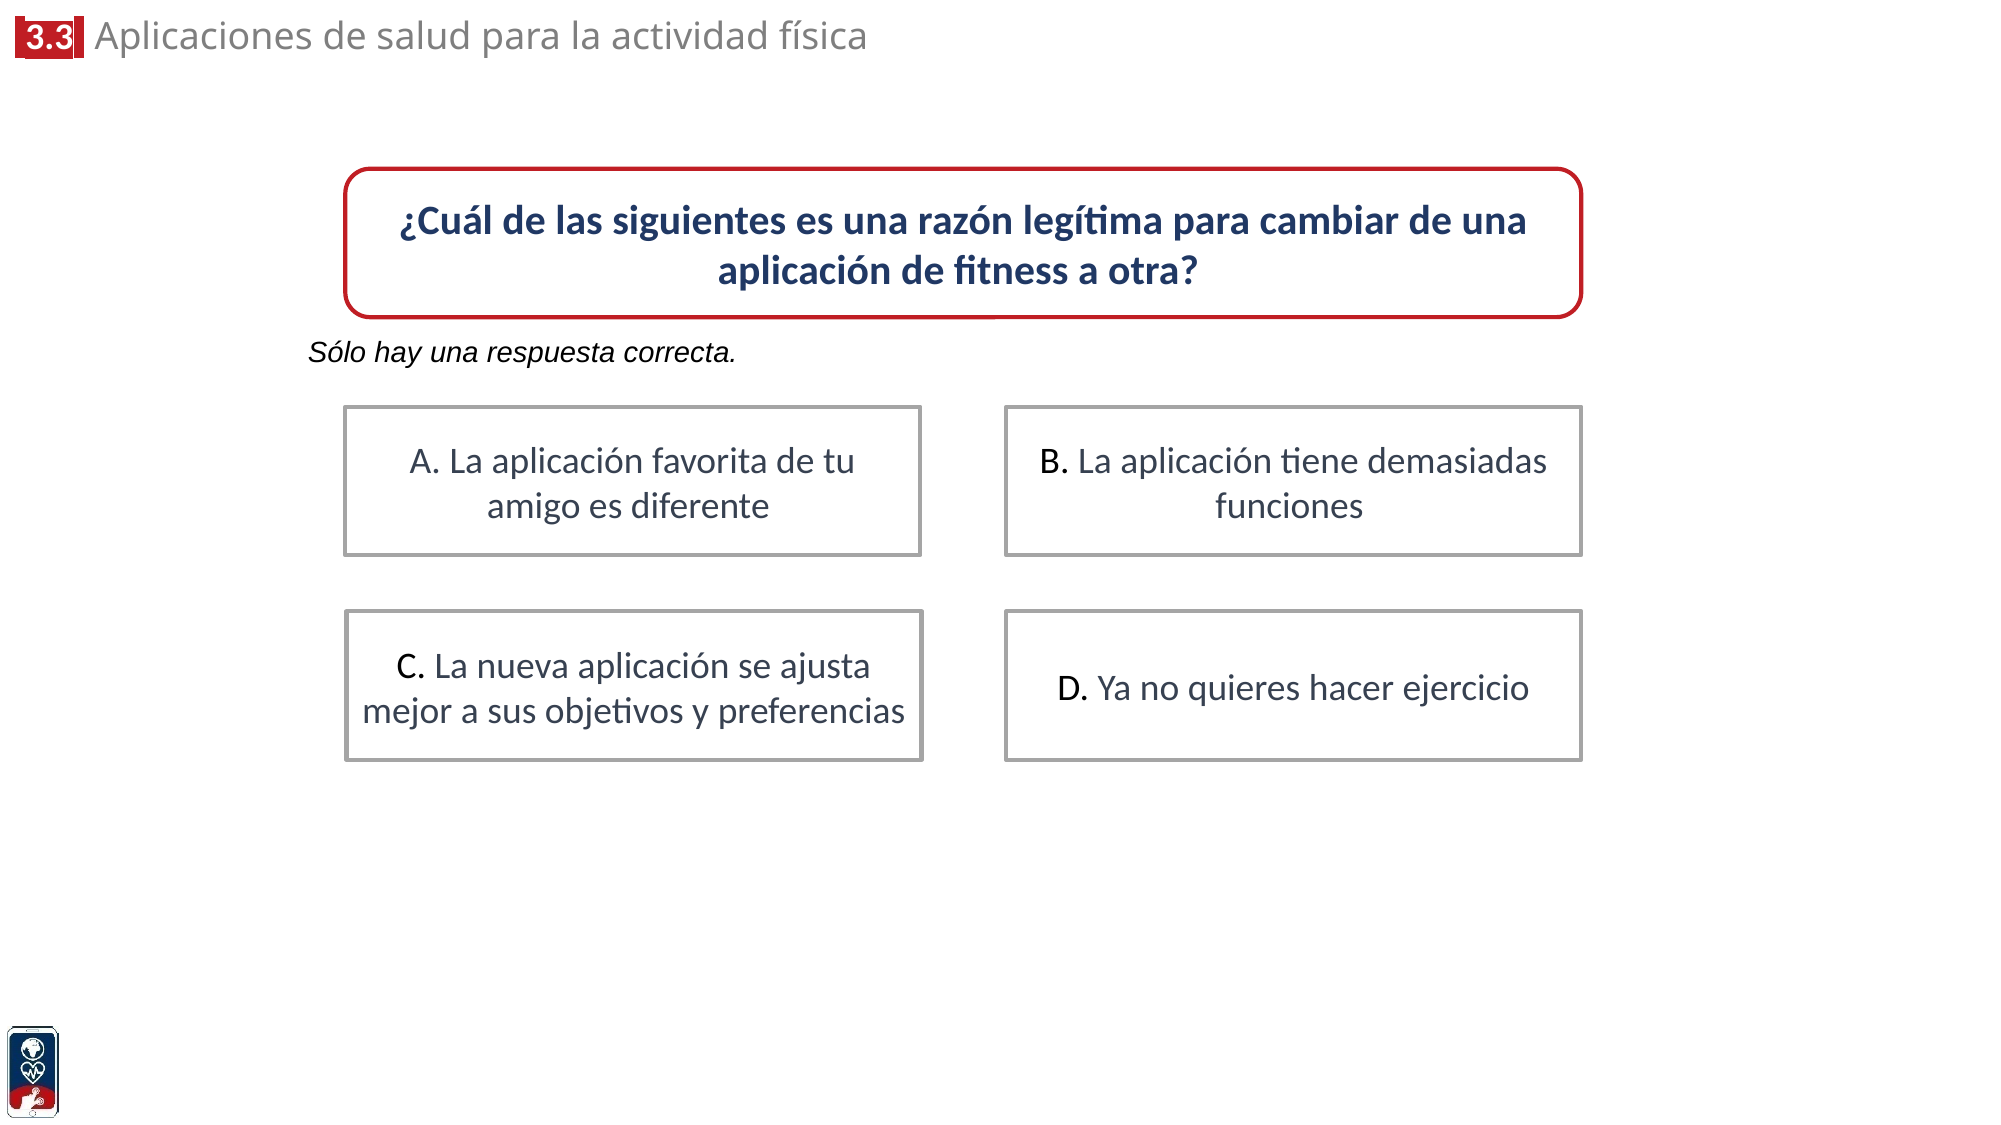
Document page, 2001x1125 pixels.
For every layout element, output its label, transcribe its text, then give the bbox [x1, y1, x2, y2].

picture [7, 1026, 59, 1118]
text_box C. La nueva aplicación se ajusta mejor a sus objetivos y preferencias [344, 609, 924, 762]
text_box ¿Cuál de las siguientes es una razón legítima para cambiar de una aplicación de fitness a otra? [343, 166, 1584, 320]
text_box A. La aplicación favorita de tu amigo es diferente [343, 405, 922, 557]
text_box B. La aplicación tiene demasiadas funciones [1004, 405, 1583, 557]
text_box D. Ya no quieres hacer ejercicio [1004, 609, 1583, 762]
text_box Sólo hay una respuesta correcta. [293, 325, 754, 376]
